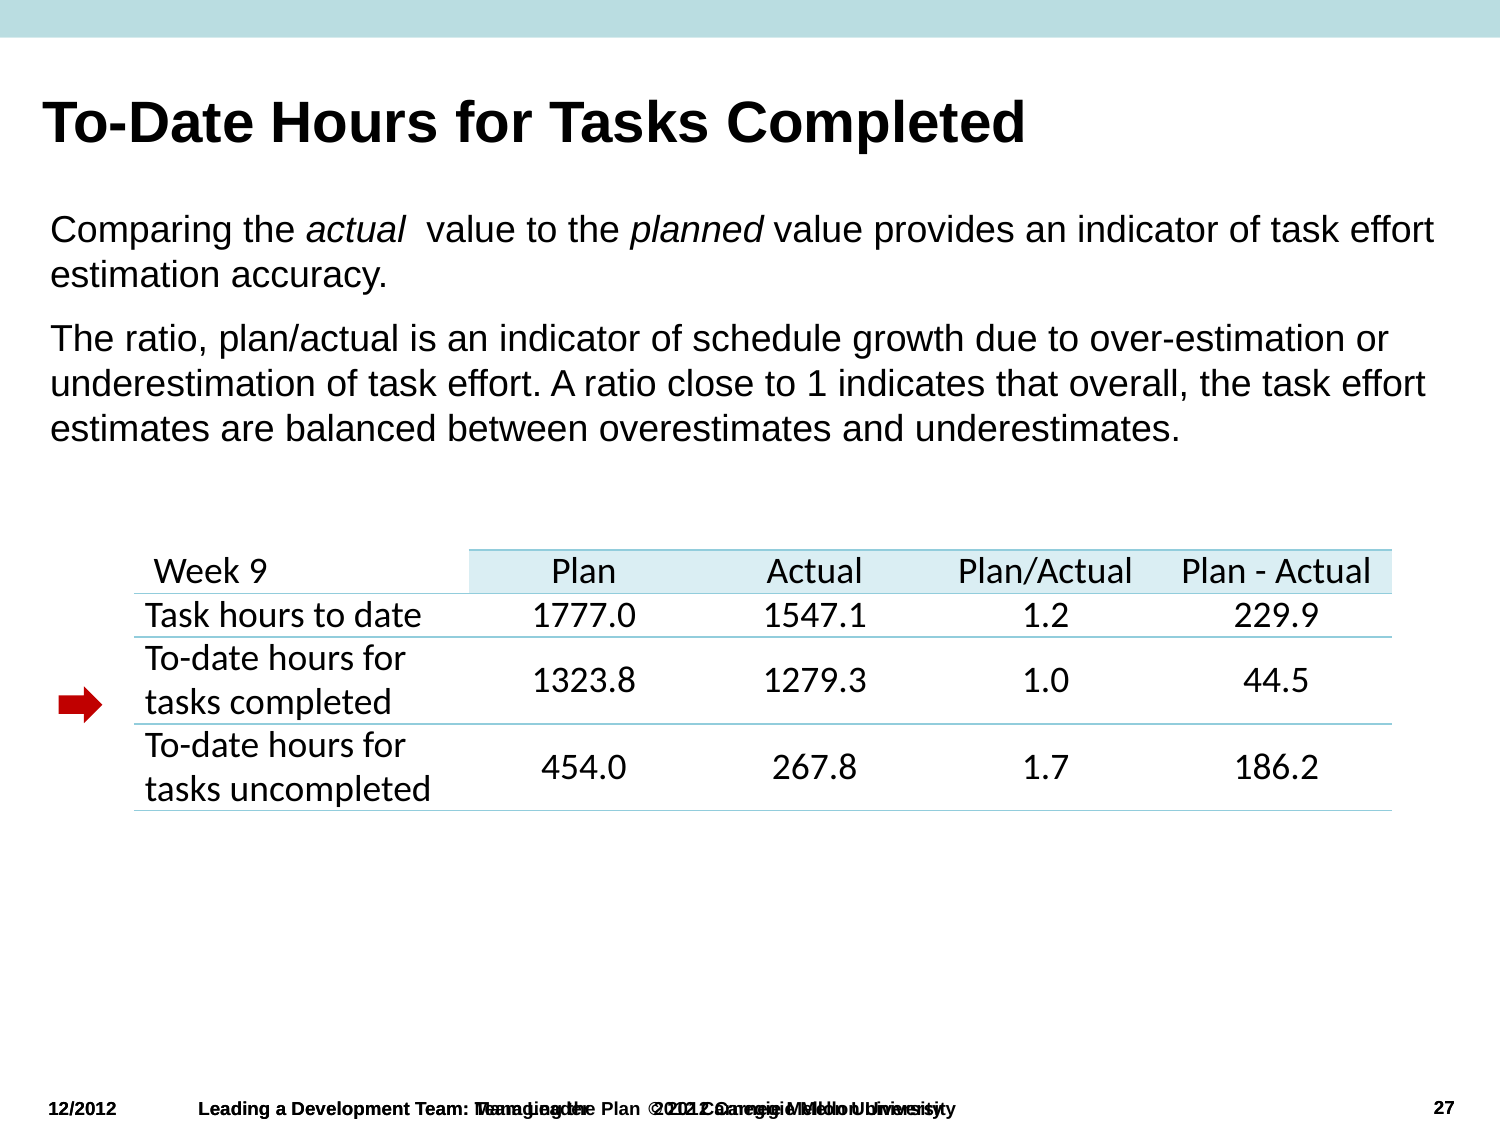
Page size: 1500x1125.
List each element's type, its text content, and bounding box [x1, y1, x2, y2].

table_cell 1.2 [930, 594, 1161, 636]
table_cell To-date hours for tasks completed [134, 638, 469, 723]
table_header Plan/Actual [930, 551, 1161, 593]
table_cell 454.0 [469, 725, 699, 810]
table_header Actual [699, 551, 930, 593]
table_cell 1279.3 [699, 638, 930, 723]
table_cell 1.7 [930, 725, 1161, 810]
table_header Week 9 [134, 550, 469, 593]
table_header Plan - Actual [1161, 551, 1392, 593]
table_cell 267.8 [699, 725, 930, 810]
table_cell 1.0 [930, 638, 1161, 723]
table_header Plan [469, 551, 699, 593]
table_cell To-date hours for tasks uncompleted [134, 725, 469, 810]
table_cell 44.5 [1161, 638, 1392, 723]
table_cell 186.2 [1161, 725, 1392, 810]
title To-Date Hours for Tasks Completed [42, 97, 1438, 154]
table_cell 229.9 [1161, 594, 1392, 636]
table_cell 1323.8 [469, 638, 699, 723]
list Comparing the actual value to the planned value provides an indicator of task effort estimation accuracy. The ratio, plan/actual is an indicator of schedule growth due to over-estimation or underestimation of task effort. A ratio close to 1 indicates that overall, the task effort estimates are balanced between overestimates and underestimates. [50, 204, 1437, 497]
table_cell 1777.0 [469, 594, 699, 636]
table_cell 1547.1 [699, 594, 930, 636]
text_box [58, 686, 103, 724]
table_cell Task hours to date [134, 594, 469, 636]
